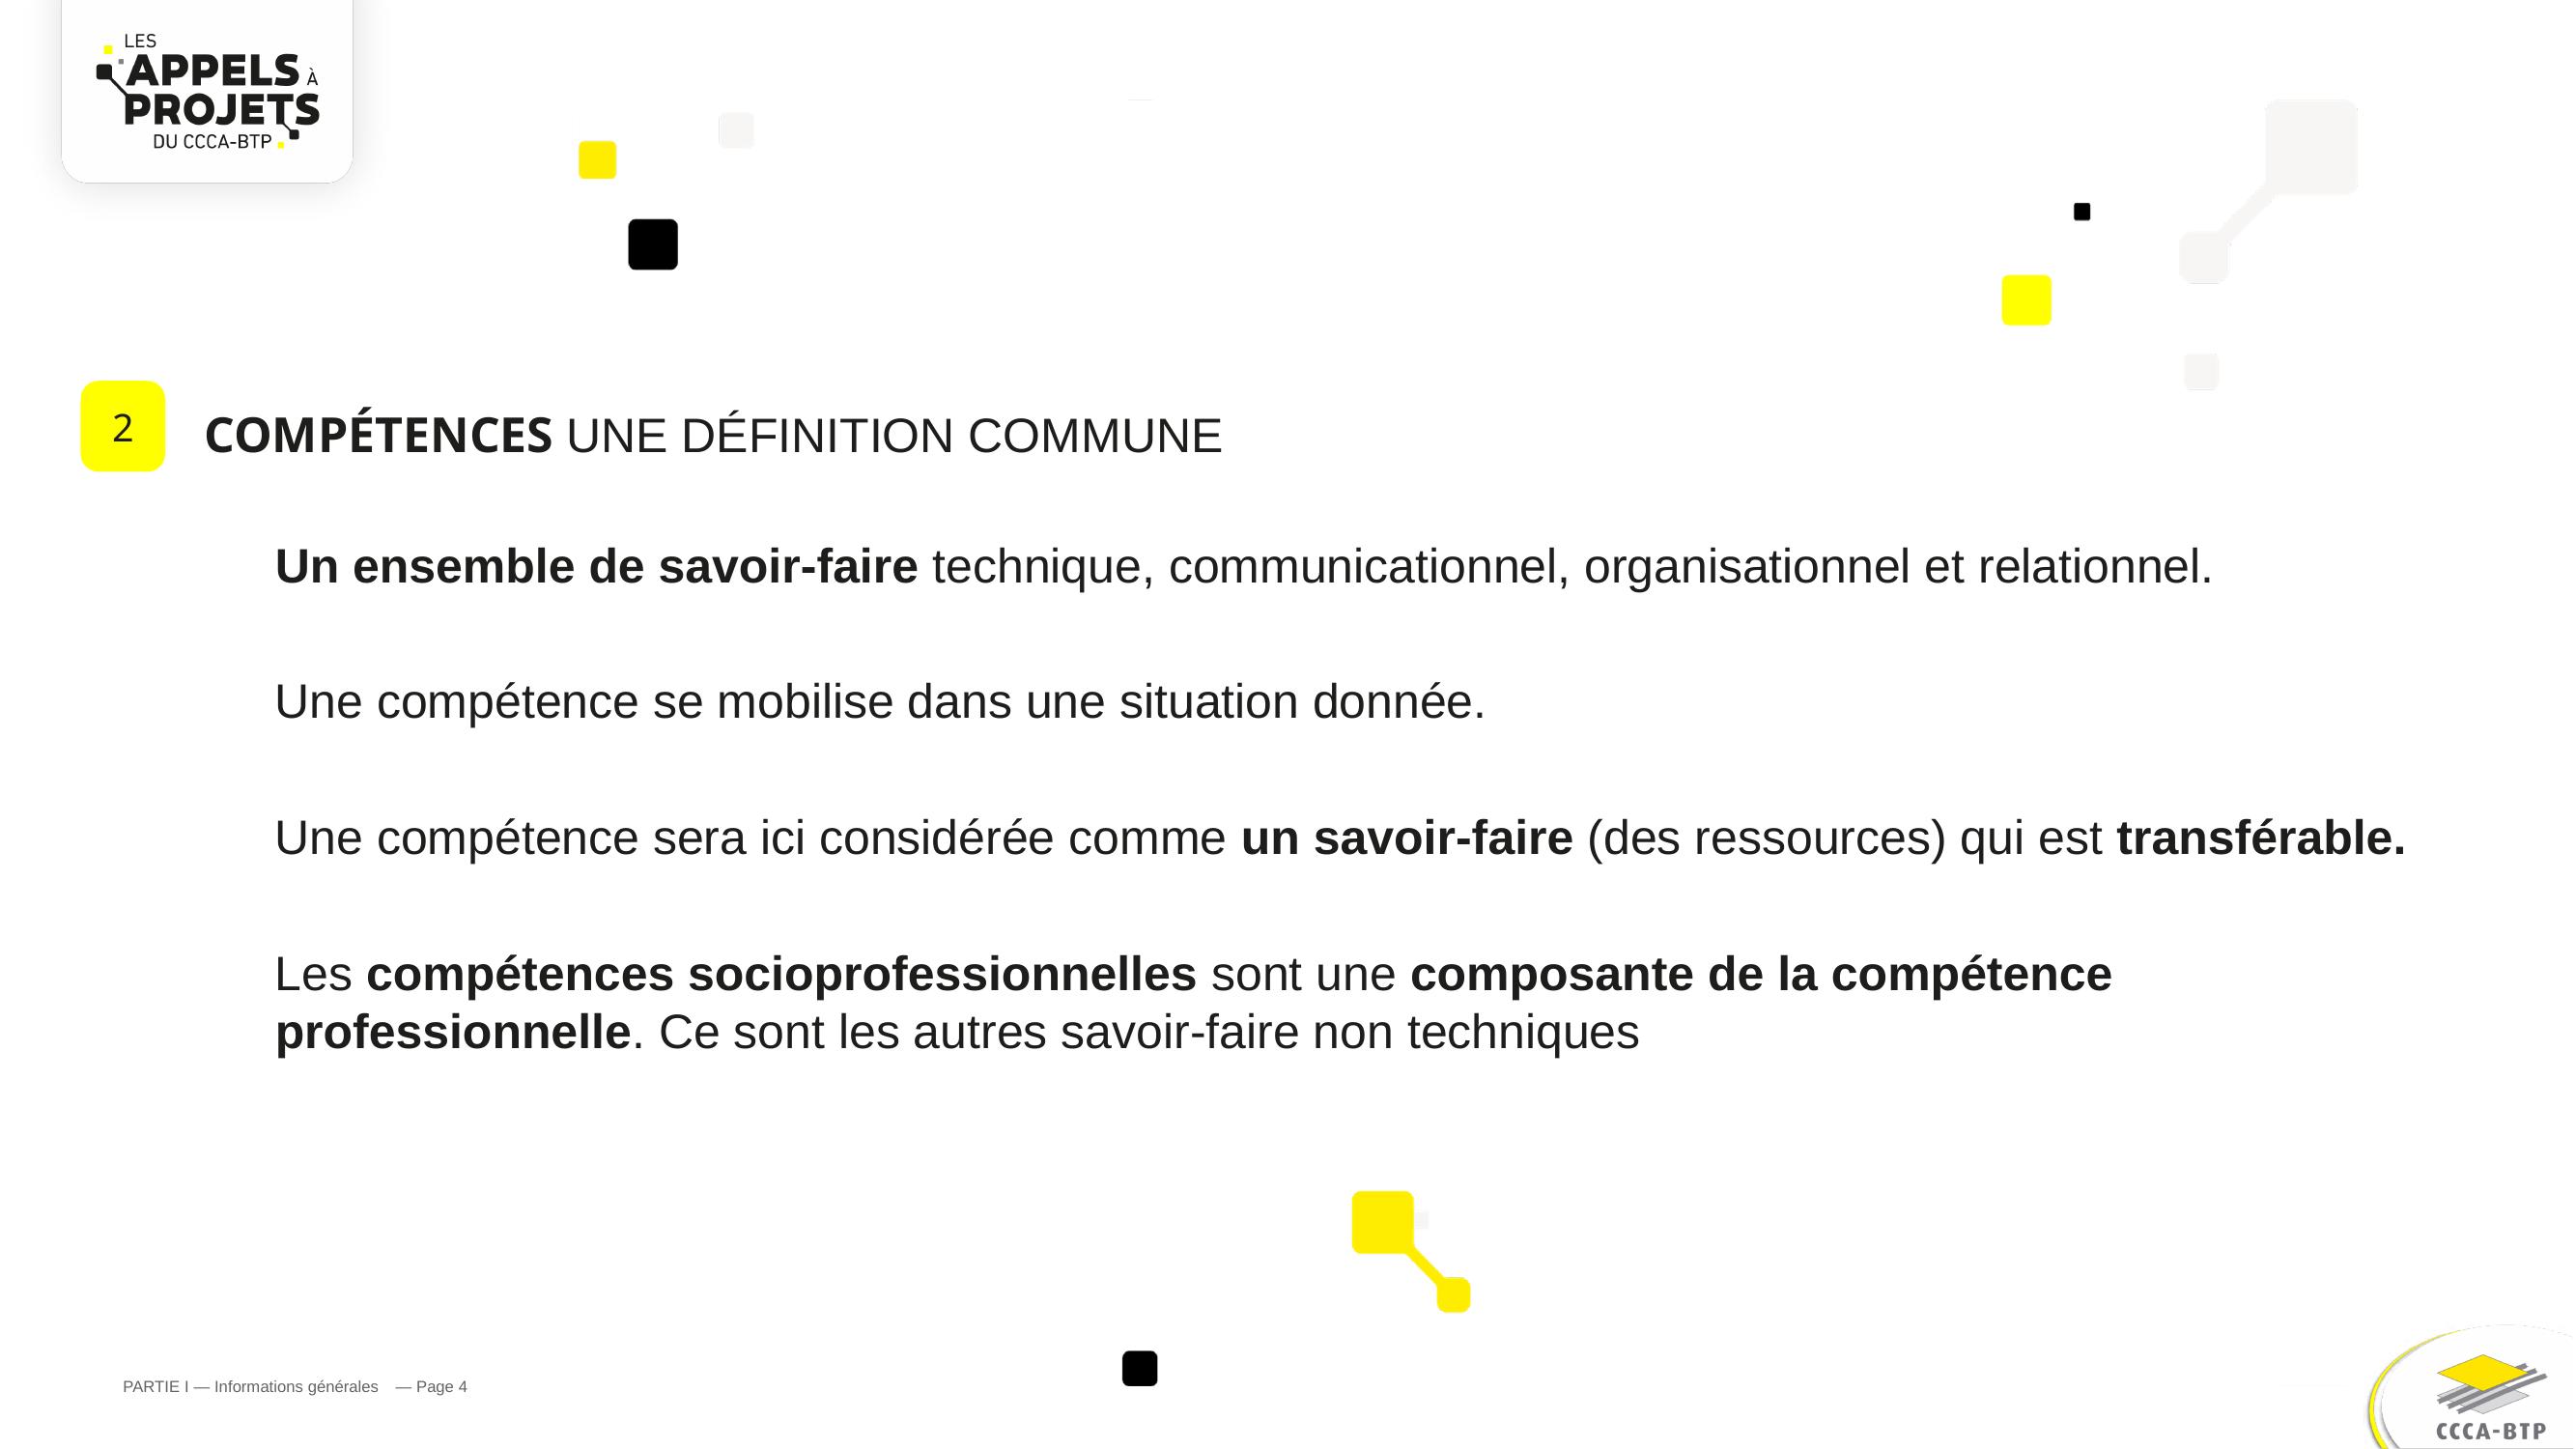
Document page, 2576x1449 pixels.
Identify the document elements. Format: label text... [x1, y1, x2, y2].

text_box Un ensemble de savoir-faire technique, communicationnel, organisationnel et relationnel. Une compétence se mobilise dans une situation donnée. Une compétence sera ici considérée comme un savoir-faire (des ressources) qui est transférable. Les compétences socioprofessionnelles sont une composante de la compétence professionnelle. Ce sont les autres savoir-faire non techniques [274, 534, 2441, 1137]
text_box 2 [79, 380, 167, 473]
picture [579, 99, 2358, 534]
picture [0, 0, 416, 246]
footer PARTIE I — Informations générales [123, 1377, 391, 1395]
list COMPÉTENCES UNE DÉFINITION COMMUNE [204, 404, 1350, 481]
picture [579, 1137, 2574, 1449]
slide_number — Page 4 [395, 1377, 624, 1395]
